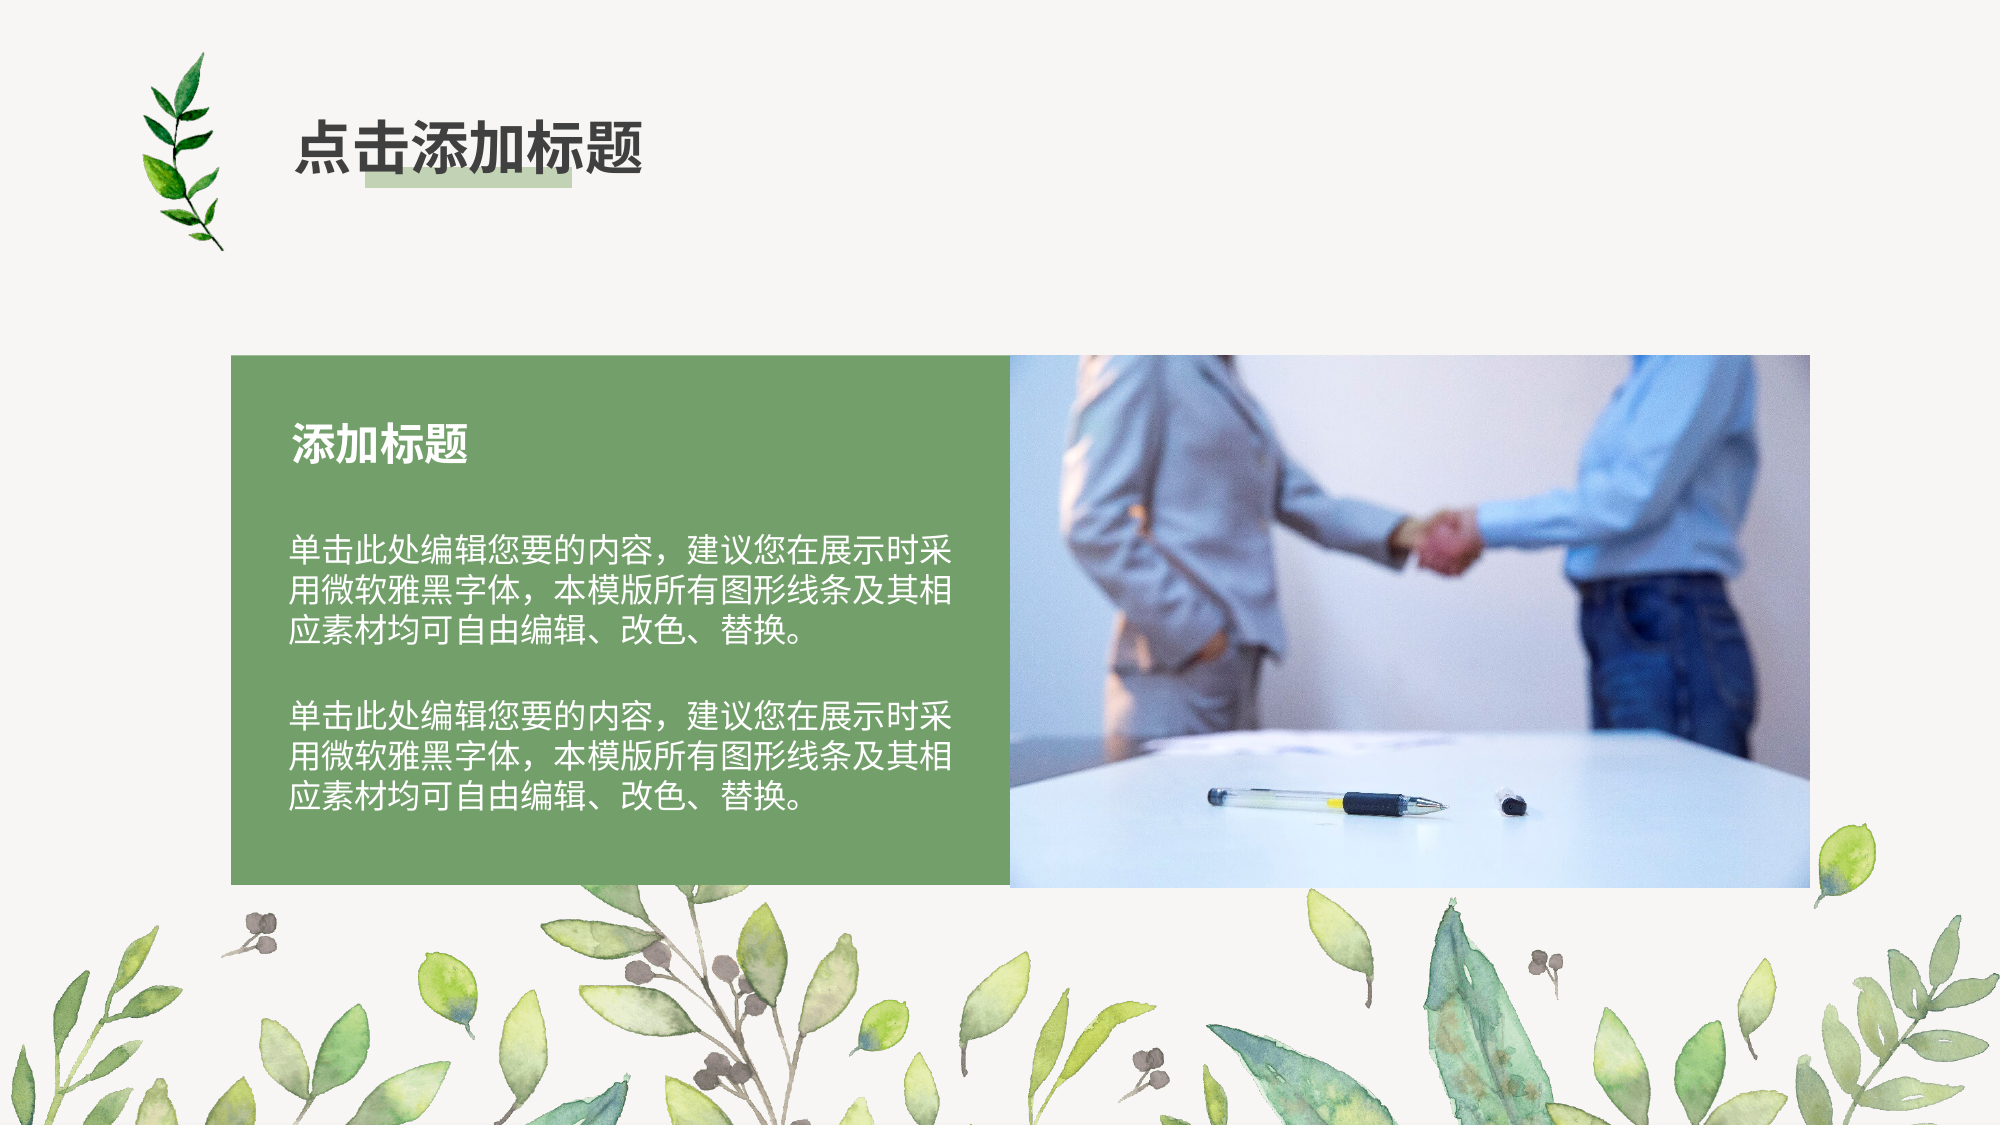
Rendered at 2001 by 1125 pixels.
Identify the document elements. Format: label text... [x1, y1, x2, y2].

text_box 单击此处编辑您要的内容，建议您在展示时采用微软雅黑字体，本模版所有图形线条及其相应素材均可自由编辑、改色、替换。 [273, 687, 974, 788]
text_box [290, 104, 693, 190]
text_box 添加标题 [276, 408, 485, 477]
text_box [230, 354, 1012, 788]
picture [0, 0, 2001, 1125]
text_box 单击此处编辑您要的内容，建议您在展示时采用微软雅黑字体，本模版所有图形线条及其相应素材均可自由编辑、改色、替换。 [273, 522, 974, 657]
